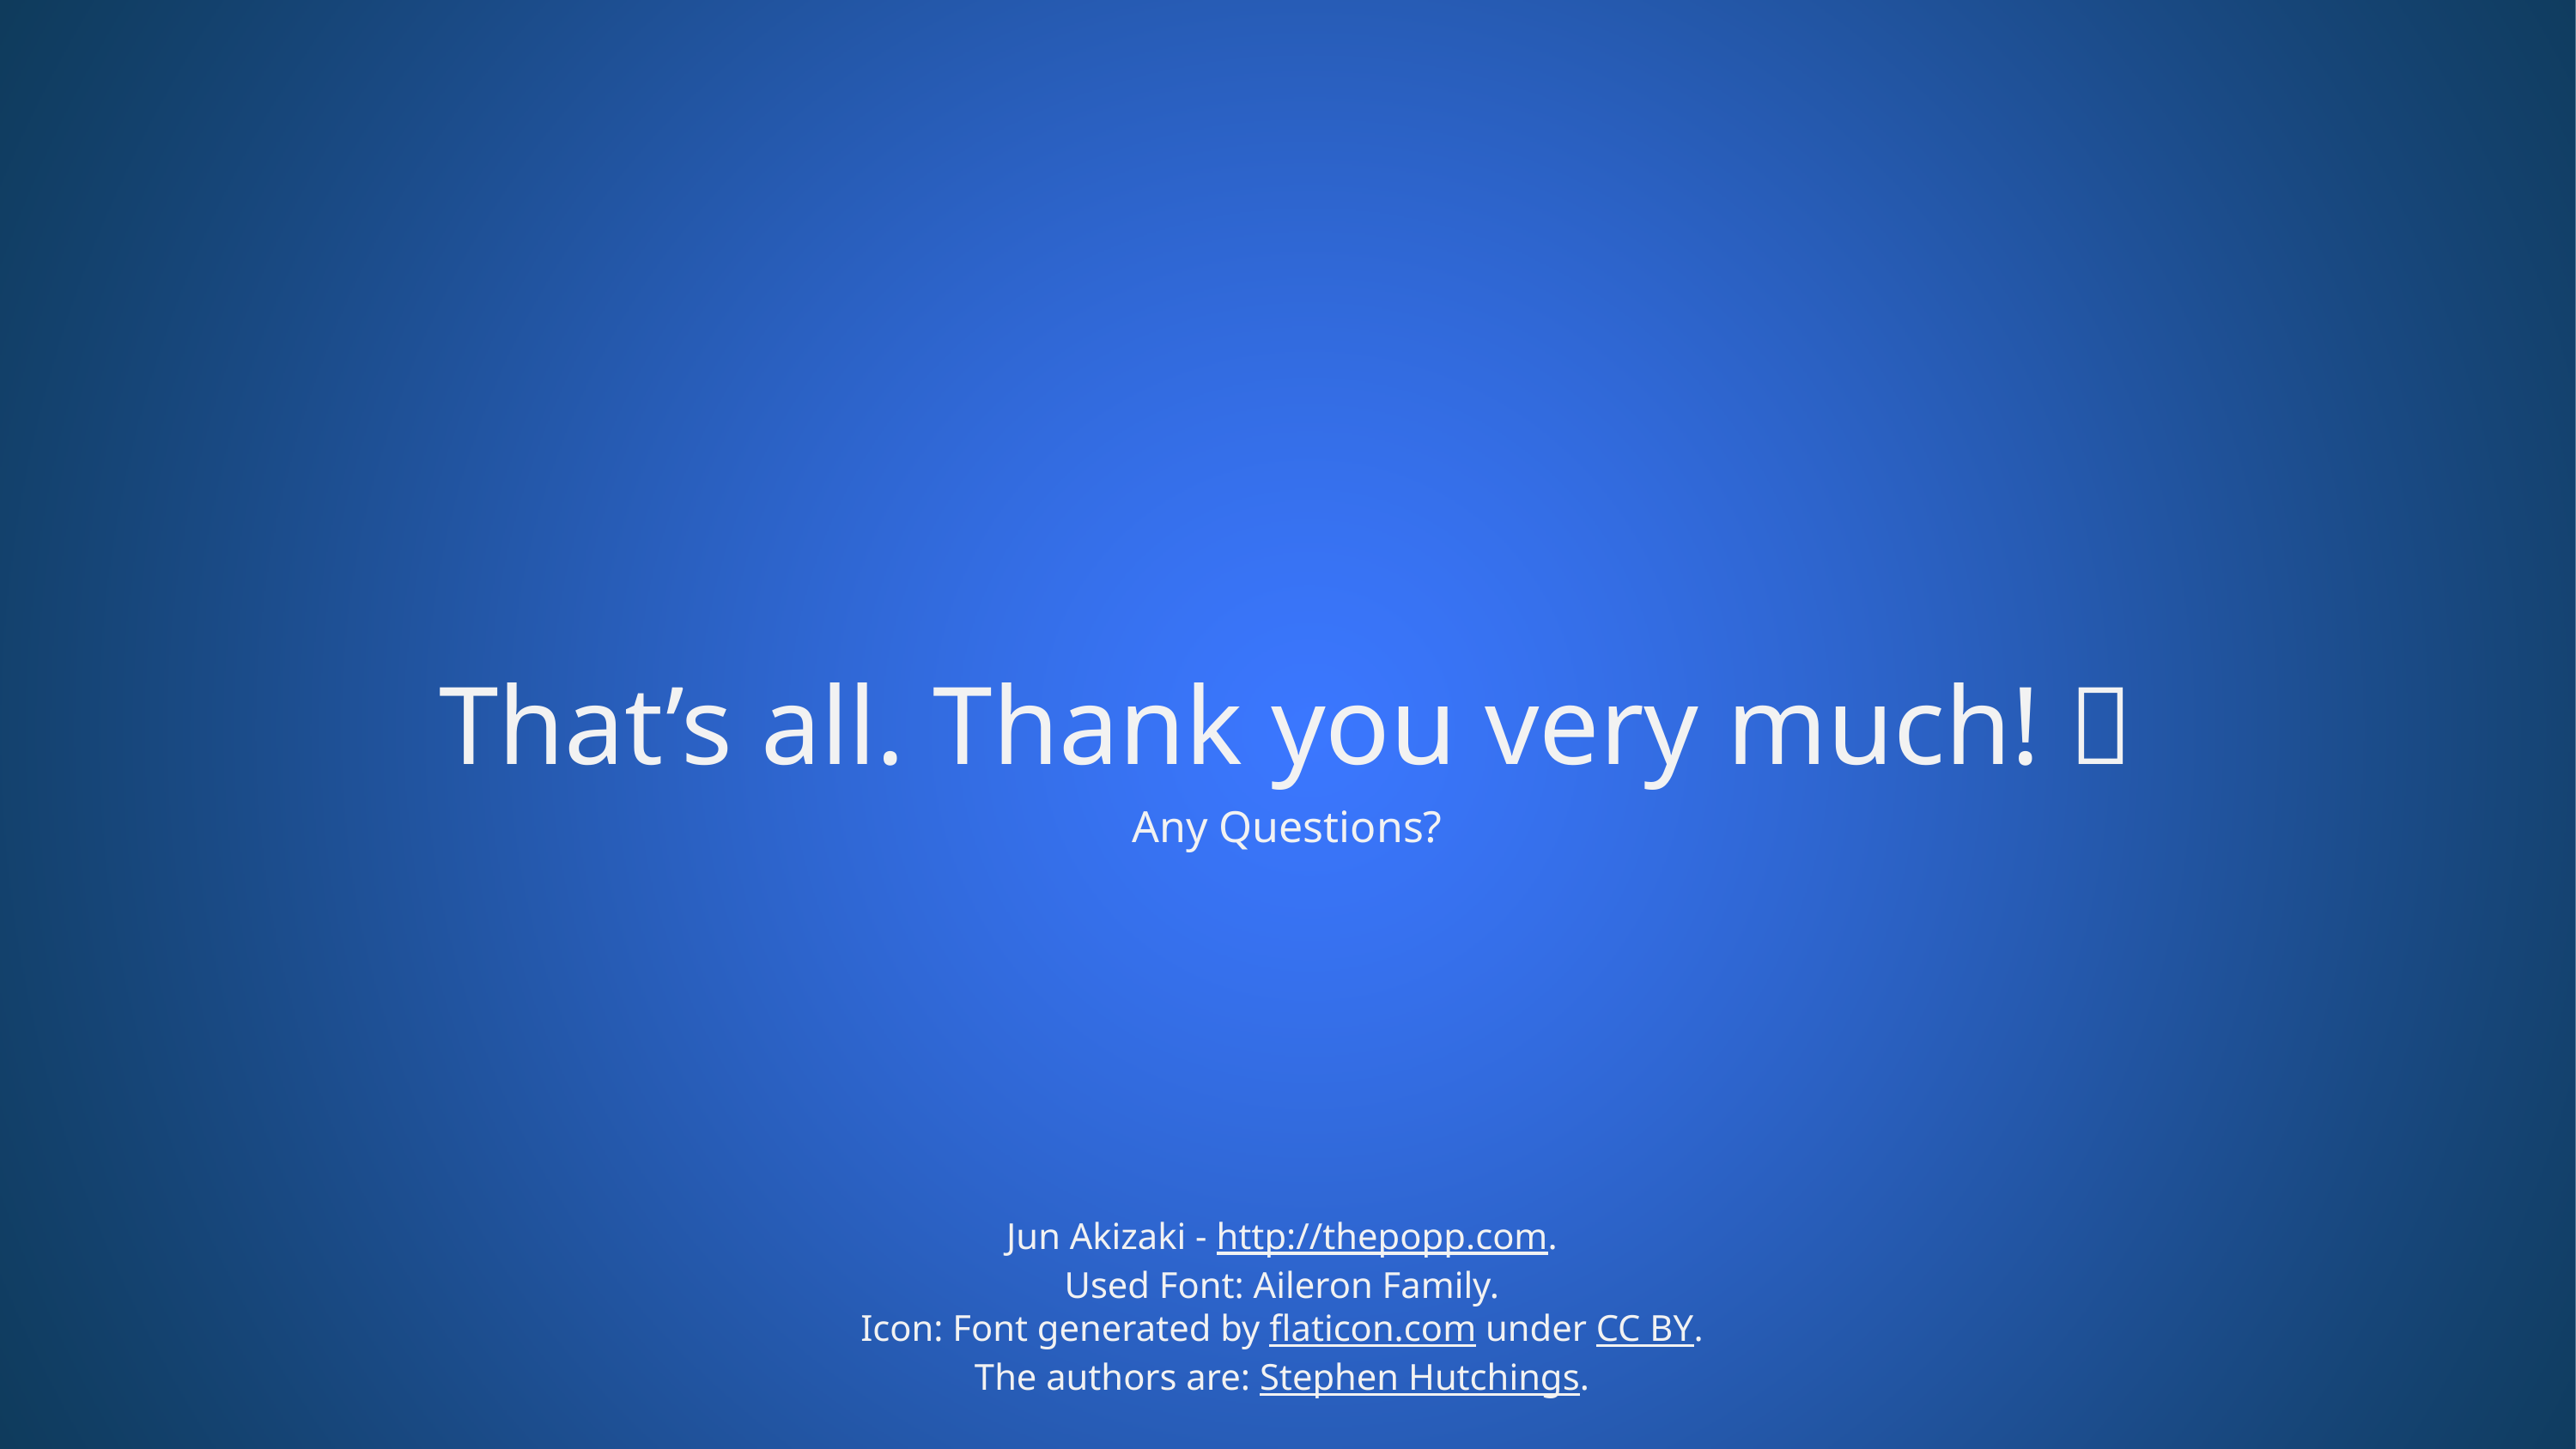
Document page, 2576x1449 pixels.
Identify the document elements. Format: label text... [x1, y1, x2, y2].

title That’s all. Thank you very much!  [68, 476, 2505, 794]
subtitle Any Questions? [66, 799, 2508, 966]
list Jun Akizaki - http://thepopp.com. Used Font: Aileron Family. Icon: Font generated by flaticon.com under CC BY. The authors are: Stephen Hutchings. [54, 1036, 2510, 1410]
picture [0, 0, 2576, 1449]
